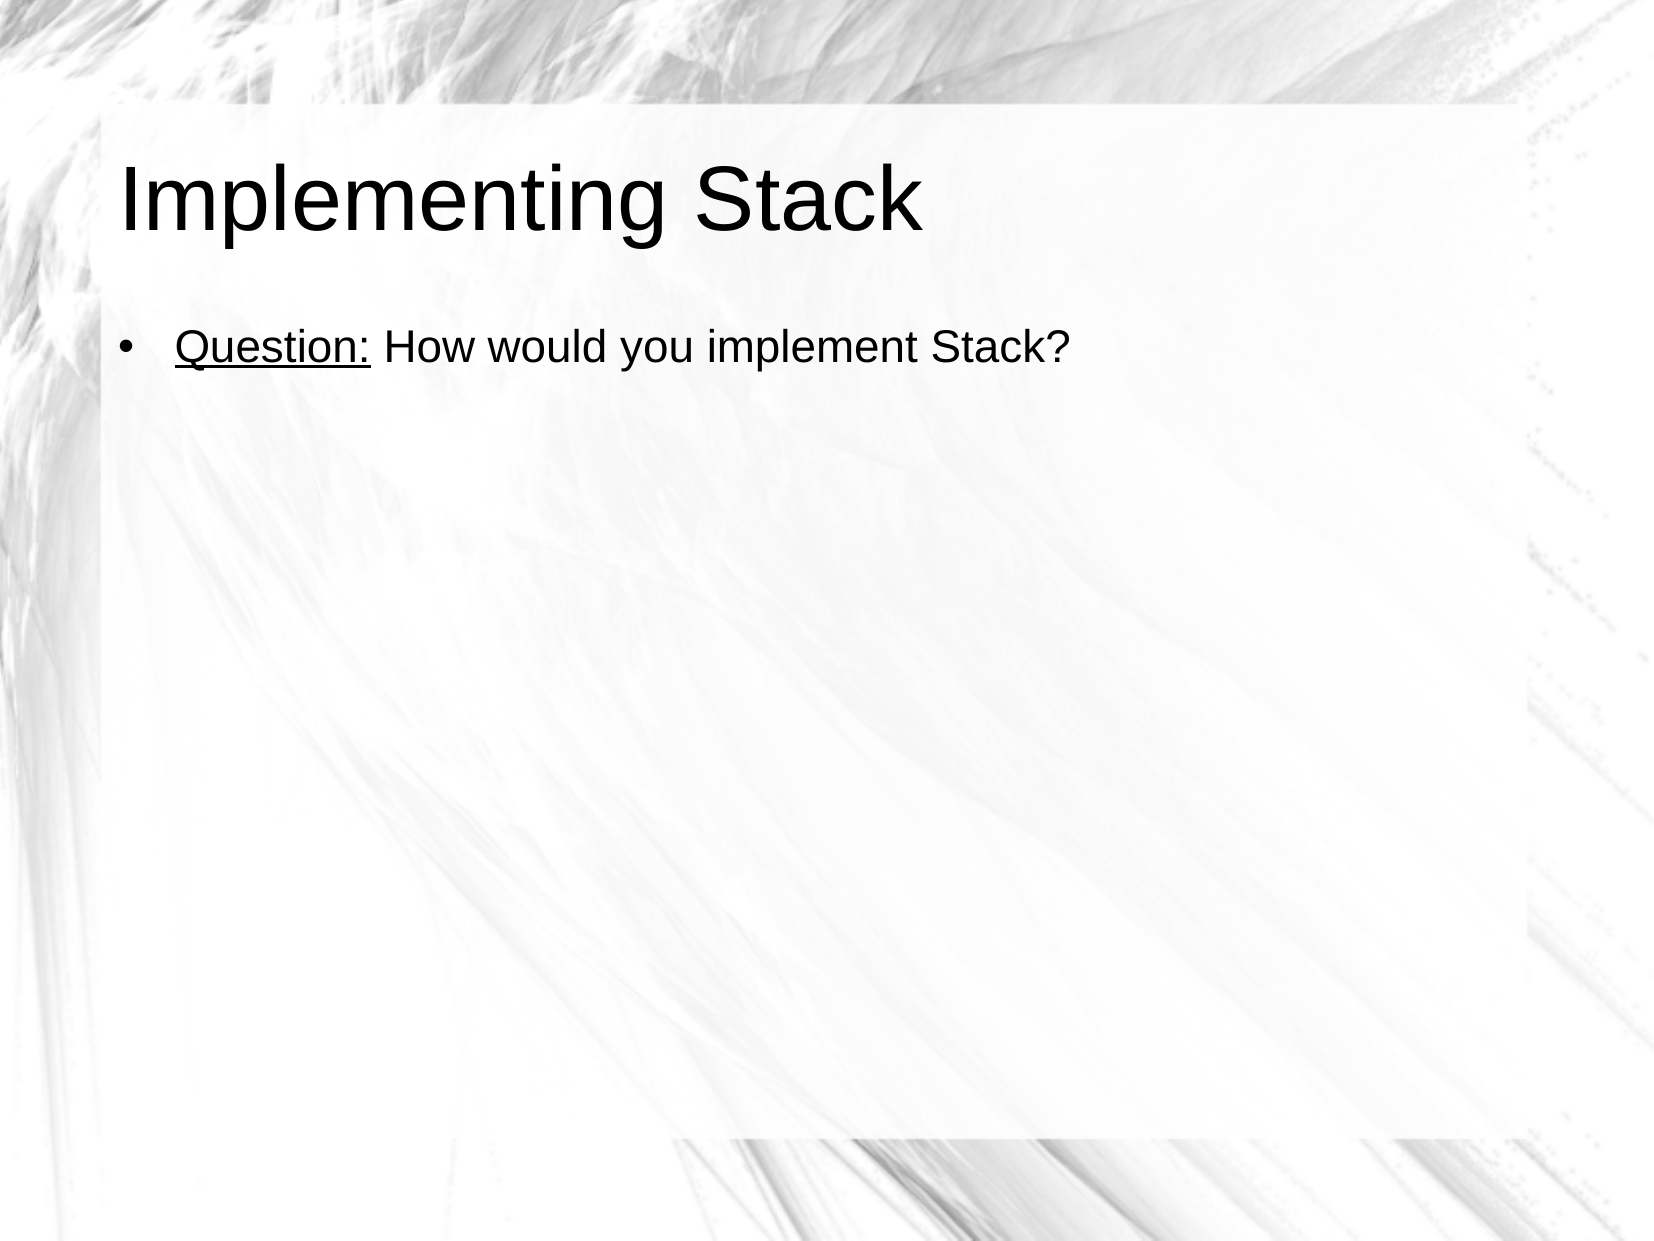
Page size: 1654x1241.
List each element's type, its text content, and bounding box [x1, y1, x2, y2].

title Implementing Stack [118, 112, 1506, 281]
picture [0, 0, 1654, 1241]
list Question: How would you implement Stack? [118, 319, 1571, 1109]
